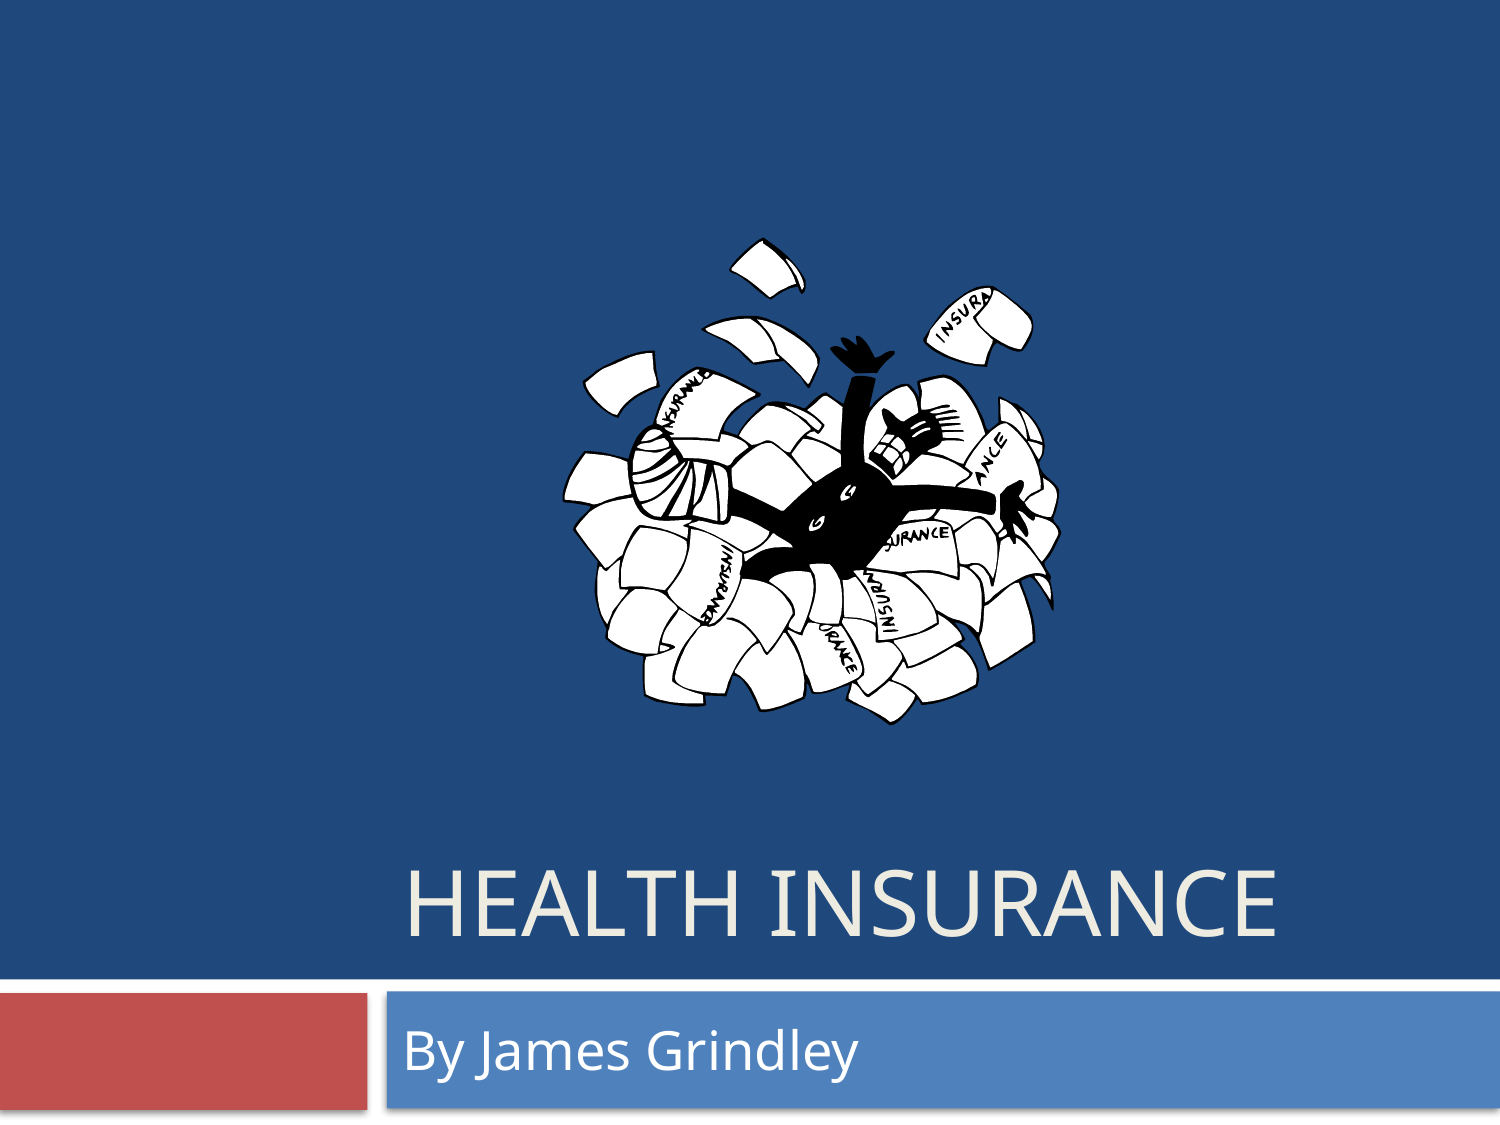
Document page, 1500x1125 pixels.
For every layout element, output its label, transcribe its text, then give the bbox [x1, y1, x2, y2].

subtitle By James Grindley [387, 992, 1488, 1105]
picture [562, 237, 1062, 726]
title Health Insurance [387, 662, 1450, 963]
